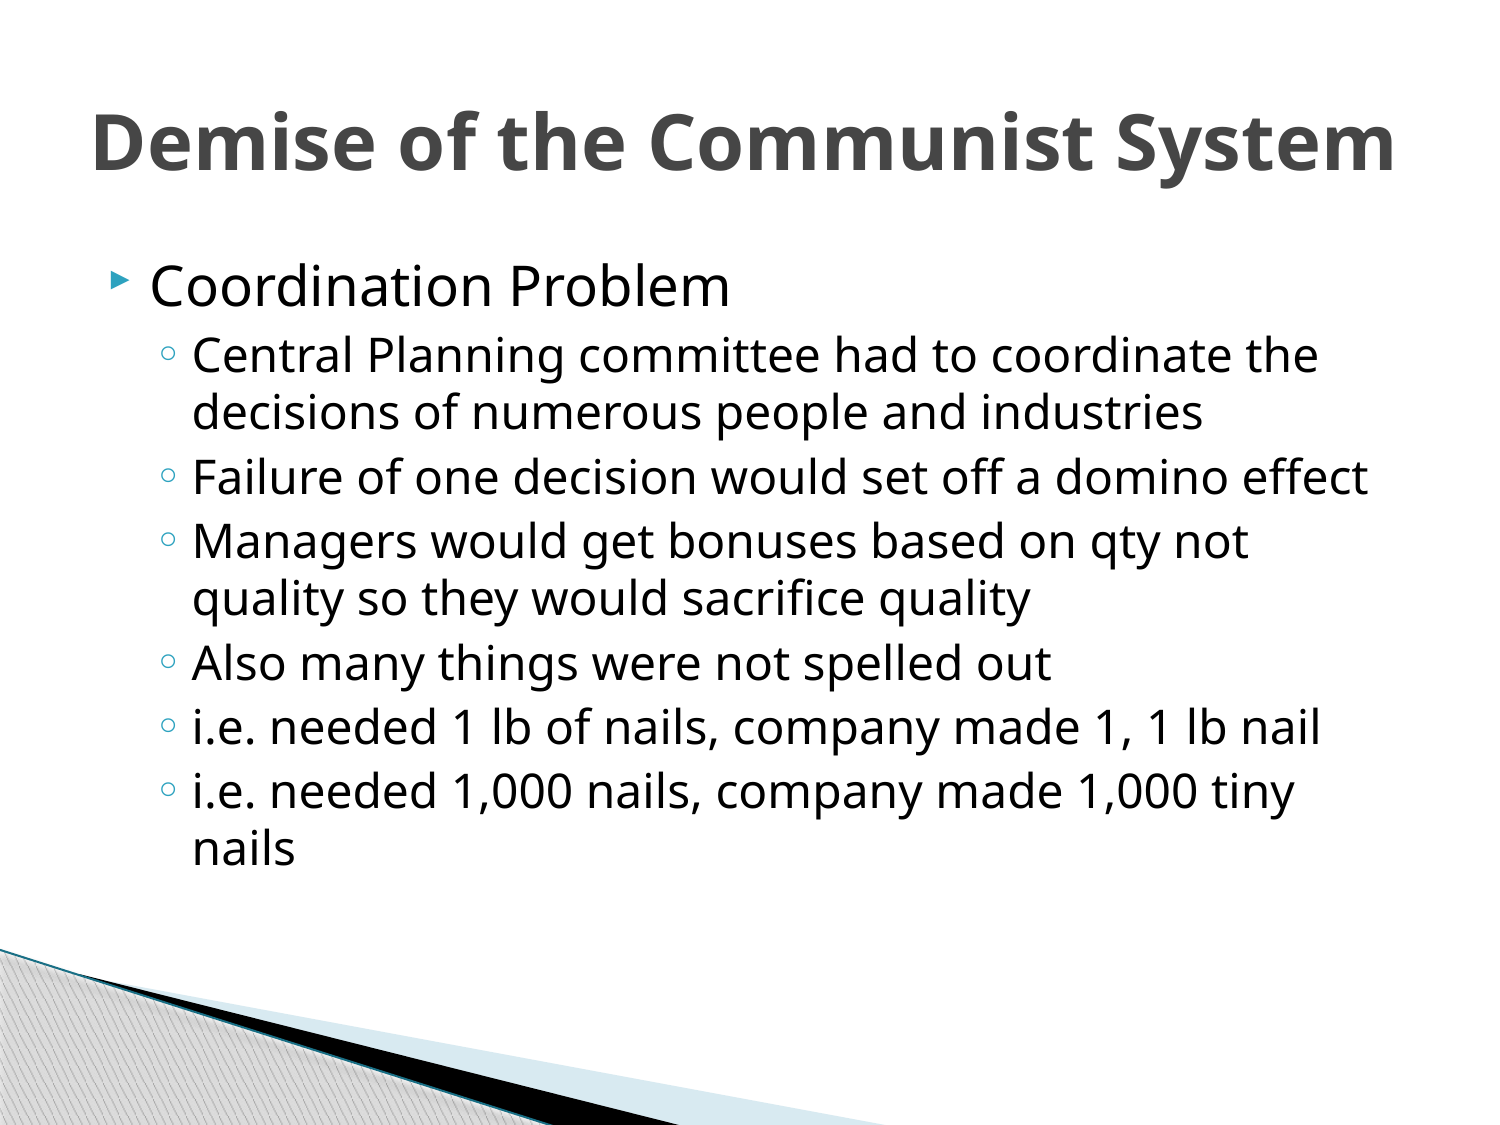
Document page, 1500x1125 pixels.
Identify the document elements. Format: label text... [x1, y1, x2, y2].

title Demise of the Communist System [75, 45, 1425, 233]
list Coordination Problem Central Planning committee had to coordinate the decisions of numerous people and industries Failure of one decision would set off a domino effect Managers would get bonuses based on qty not quality so they would sacrifice quality Also many things were not spelled out i.e. needed 1 lb of nails, company made 1, 1 lb nail i.e. needed 1,000 nails, company made 1,000 tiny nails [75, 243, 1425, 986]
